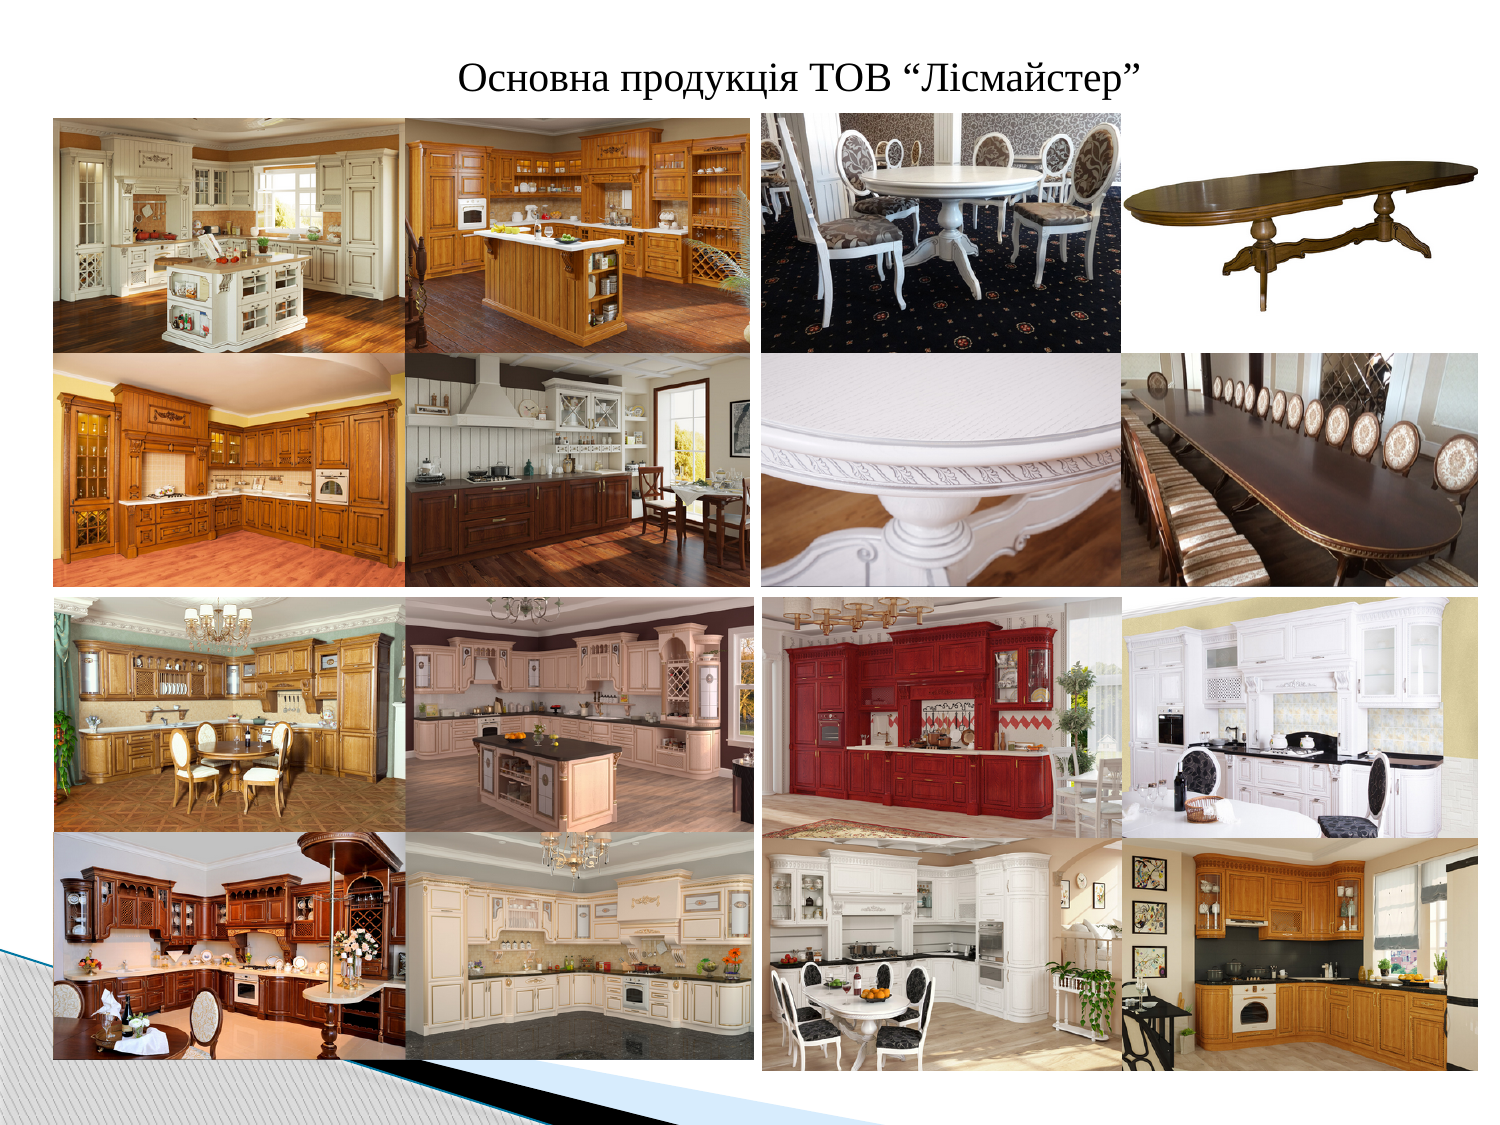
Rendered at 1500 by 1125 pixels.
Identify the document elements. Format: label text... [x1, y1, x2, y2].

picture [761, 113, 1478, 587]
picture [761, 597, 1478, 1071]
picture [52, 597, 754, 1061]
text_box Основна продукція ТОВ “Лісмайстер” [442, 42, 1199, 108]
picture [53, 117, 751, 587]
